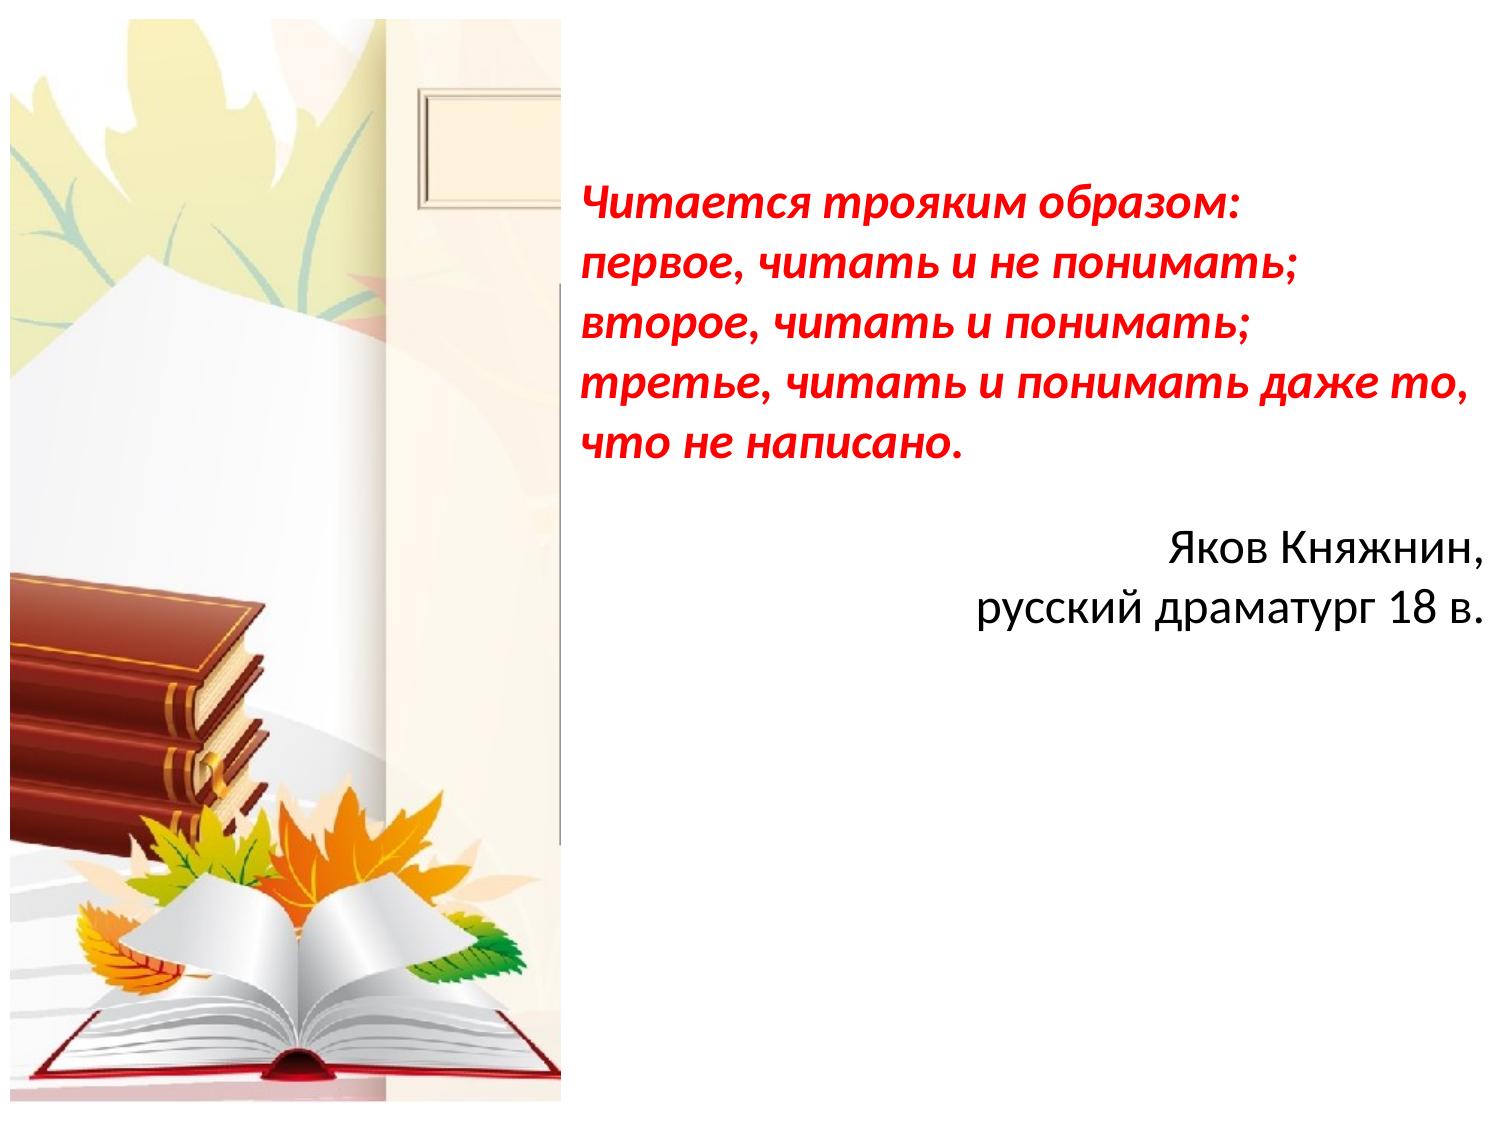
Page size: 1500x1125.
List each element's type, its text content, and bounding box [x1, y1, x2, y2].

text_box Читается трояким образом: первое, читать и не понимать; второе, читать и понимать; третье, читать и понимать даже то, что не написано. Яков Княжнин, русский драматург 18 в. [566, 160, 1500, 641]
picture [10, 18, 562, 1103]
